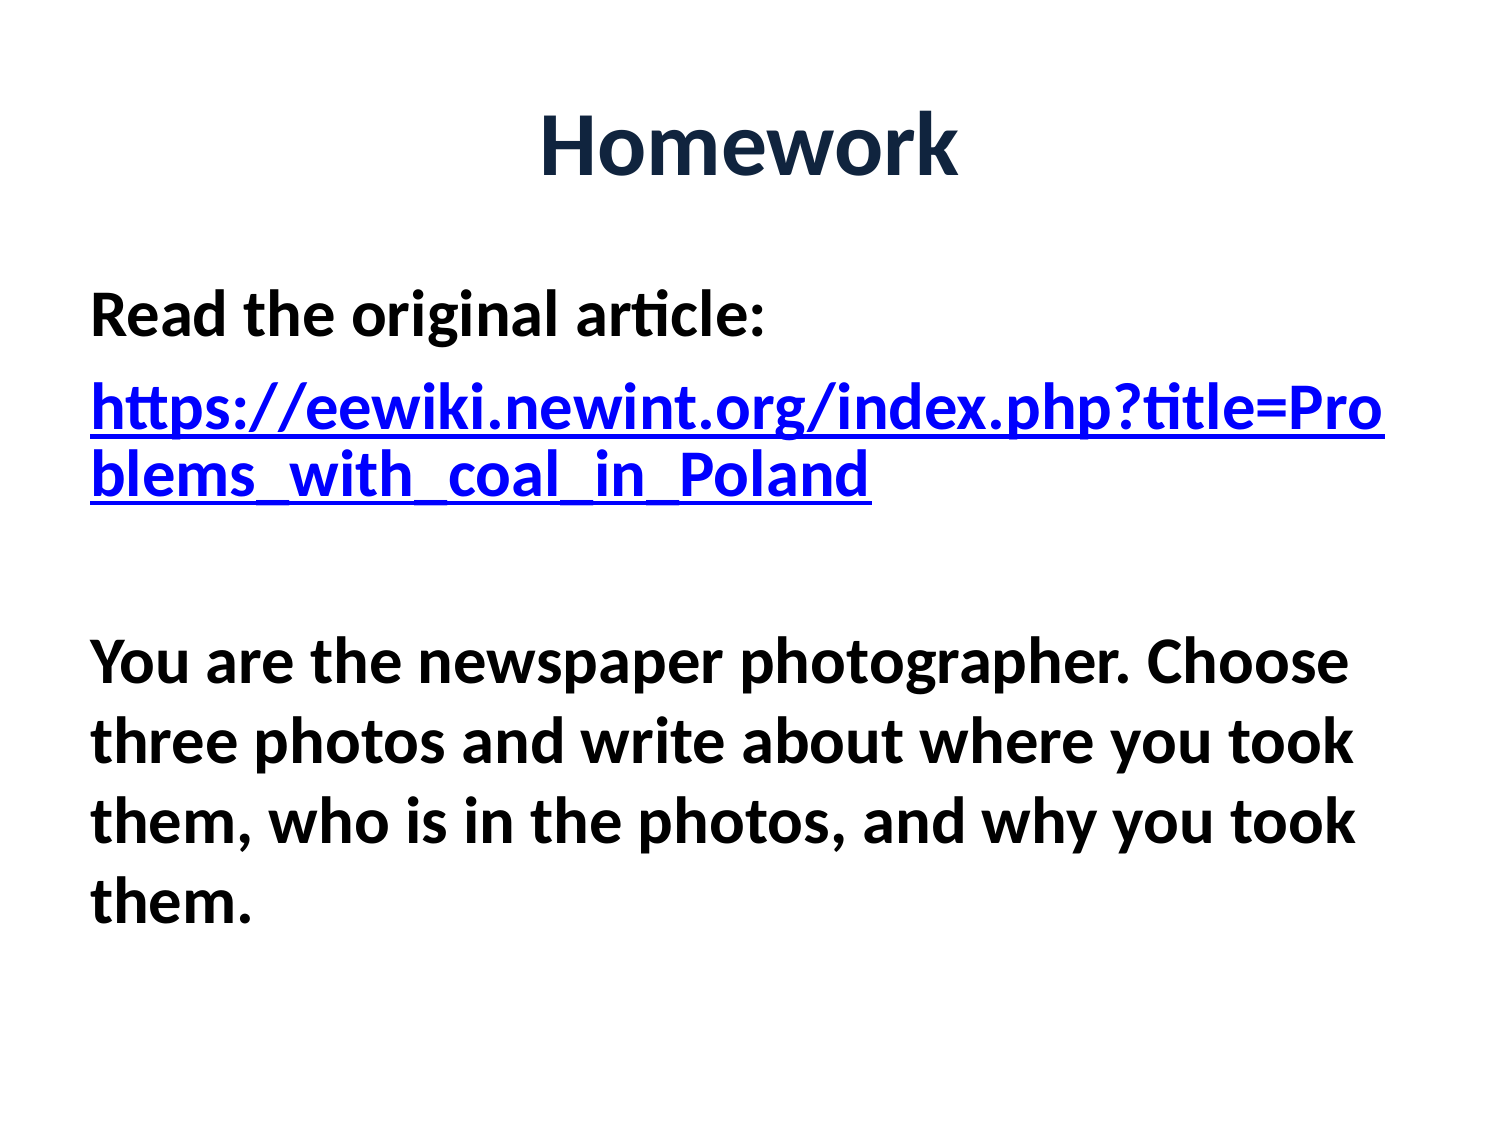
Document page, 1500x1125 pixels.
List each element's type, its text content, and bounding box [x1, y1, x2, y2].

title Homework [75, 45, 1425, 233]
list Read the original article: https://eewiki.newint.org/index.php?title=Problems_with_coal_in_Poland You are the newspaper photographer. Choose three photos and write about where you took them, who is in the photos, and why you took them. [75, 262, 1425, 1005]
